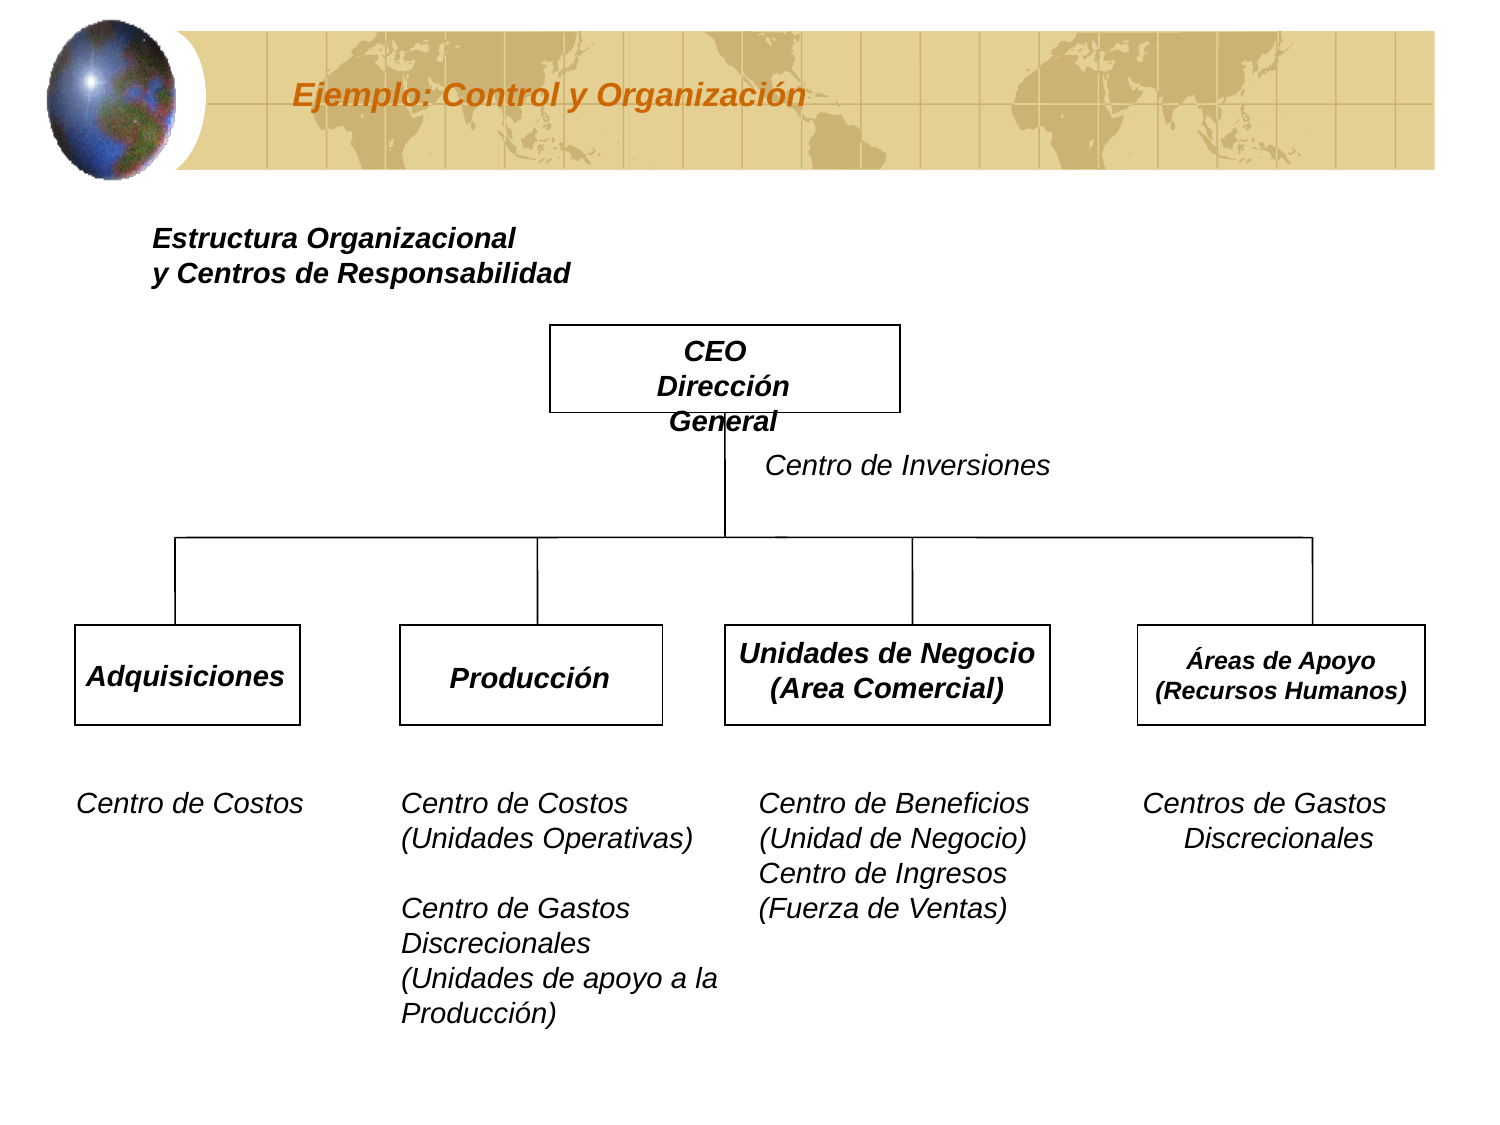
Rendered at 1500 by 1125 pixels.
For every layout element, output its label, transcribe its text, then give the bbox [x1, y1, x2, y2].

text_box [37, 275, 1463, 1075]
text_box Centro de Inversiones [750, 439, 1075, 489]
text_box Ejemplo: Control y Organización [277, 42, 1240, 143]
text_box Estructura Organizacional y Centros de Responsabilidad [137, 212, 688, 298]
picture [42, 14, 190, 185]
